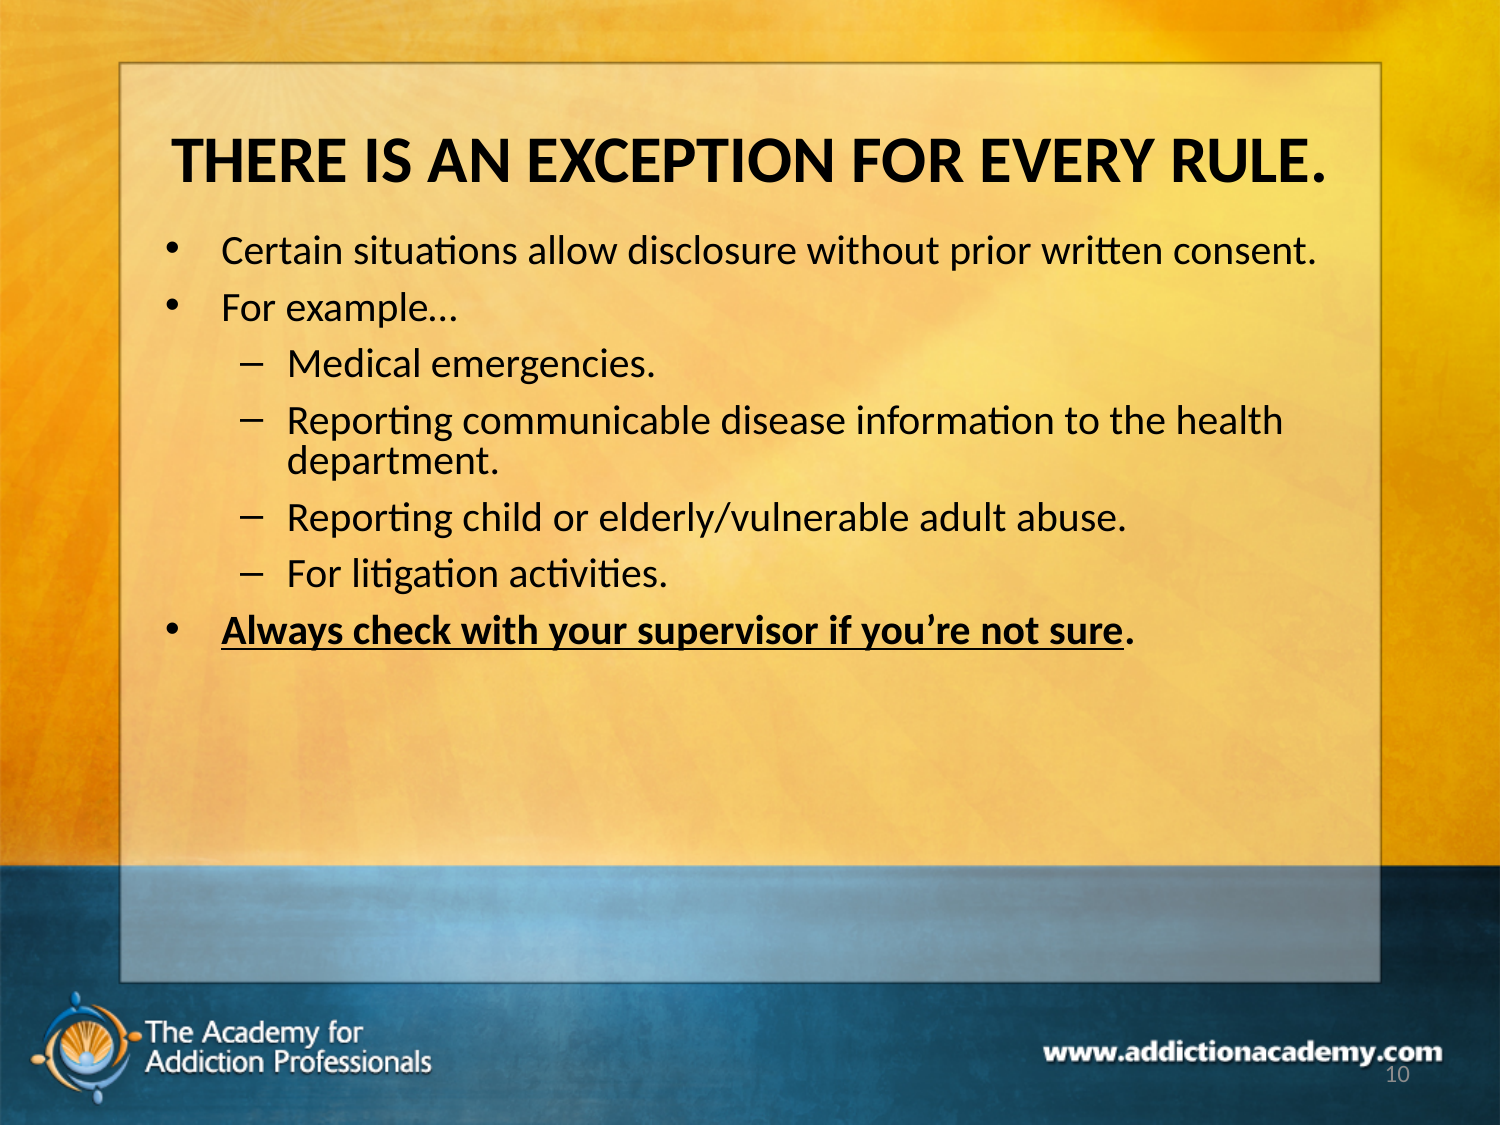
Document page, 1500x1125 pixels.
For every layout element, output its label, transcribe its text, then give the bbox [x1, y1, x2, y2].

list Certain situations allow disclosure without prior written consent. For example… Medical emergencies. Reporting communicable disease information to the health department. Reporting child or elderly/vulnerable adult abuse. For litigation activities. Always check with your supervisor if you’re not sure. [150, 224, 1350, 968]
picture [0, 0, 1500, 1125]
slide_number 10 [1074, 1042, 1425, 1103]
title THERE IS AN EXCEPTION FOR EVERY RULE. [75, 62, 1425, 250]
